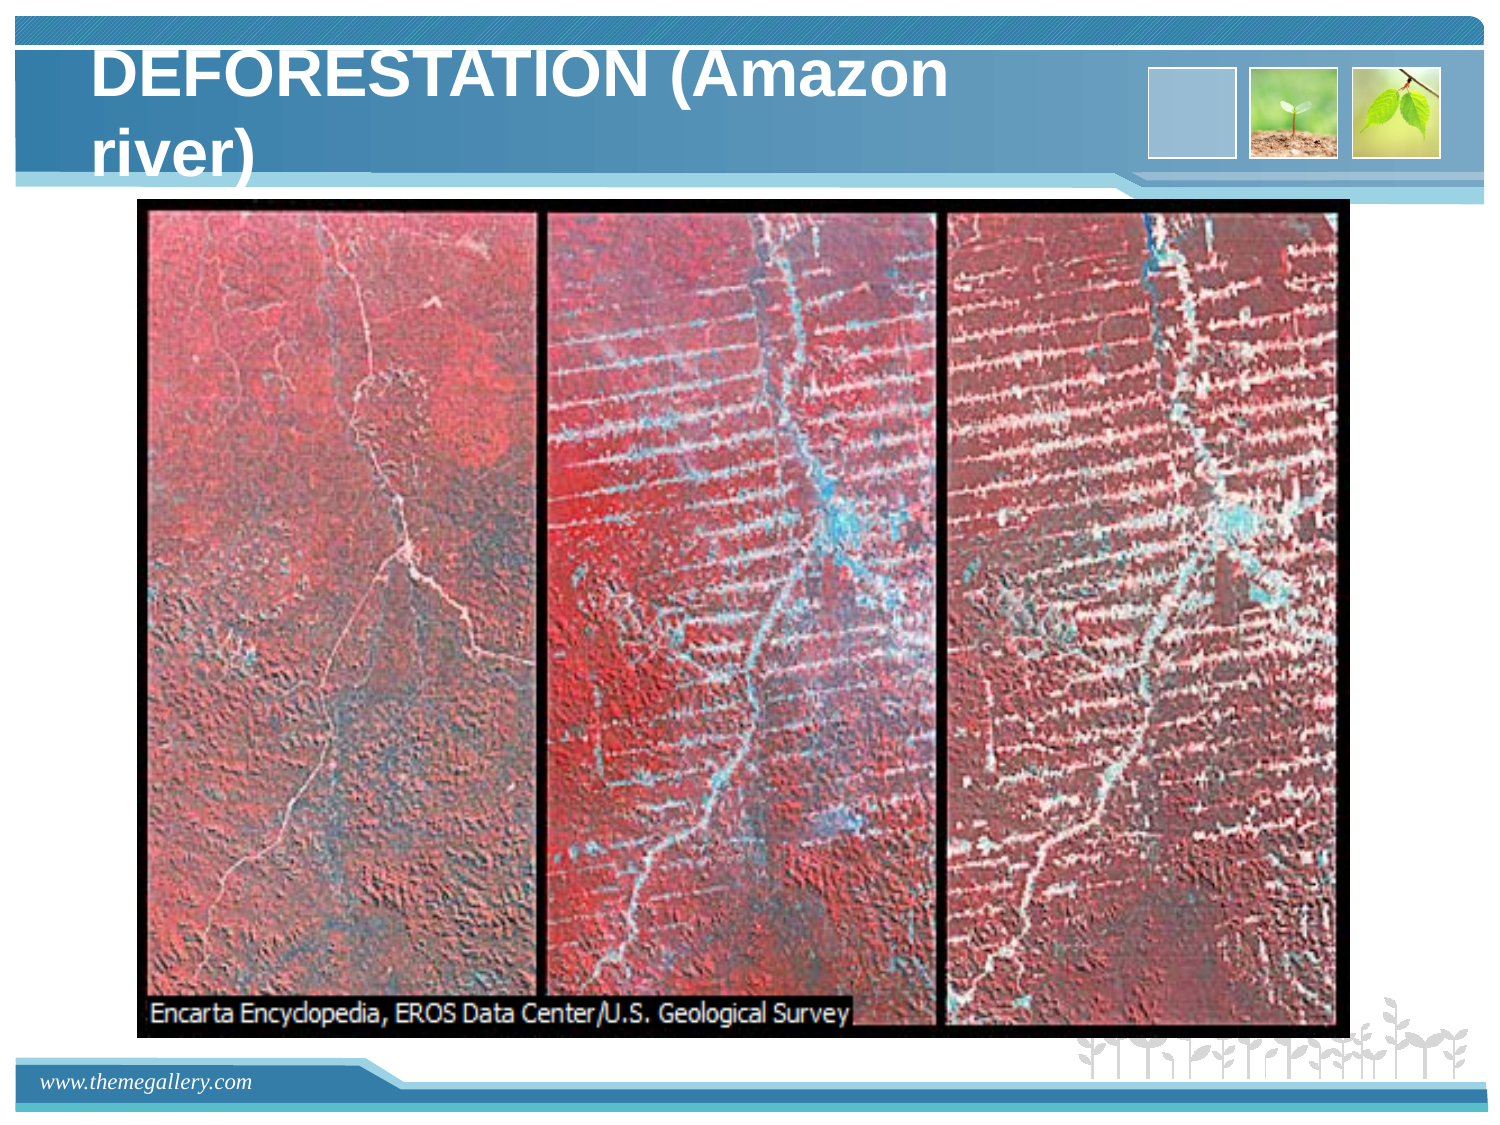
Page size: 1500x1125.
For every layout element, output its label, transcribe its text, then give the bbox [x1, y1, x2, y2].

title DEFORESTATION (Amazon river) [74, 38, 1138, 182]
picture [1353, 69, 1439, 157]
picture [1251, 69, 1337, 157]
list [137, 199, 1351, 1038]
